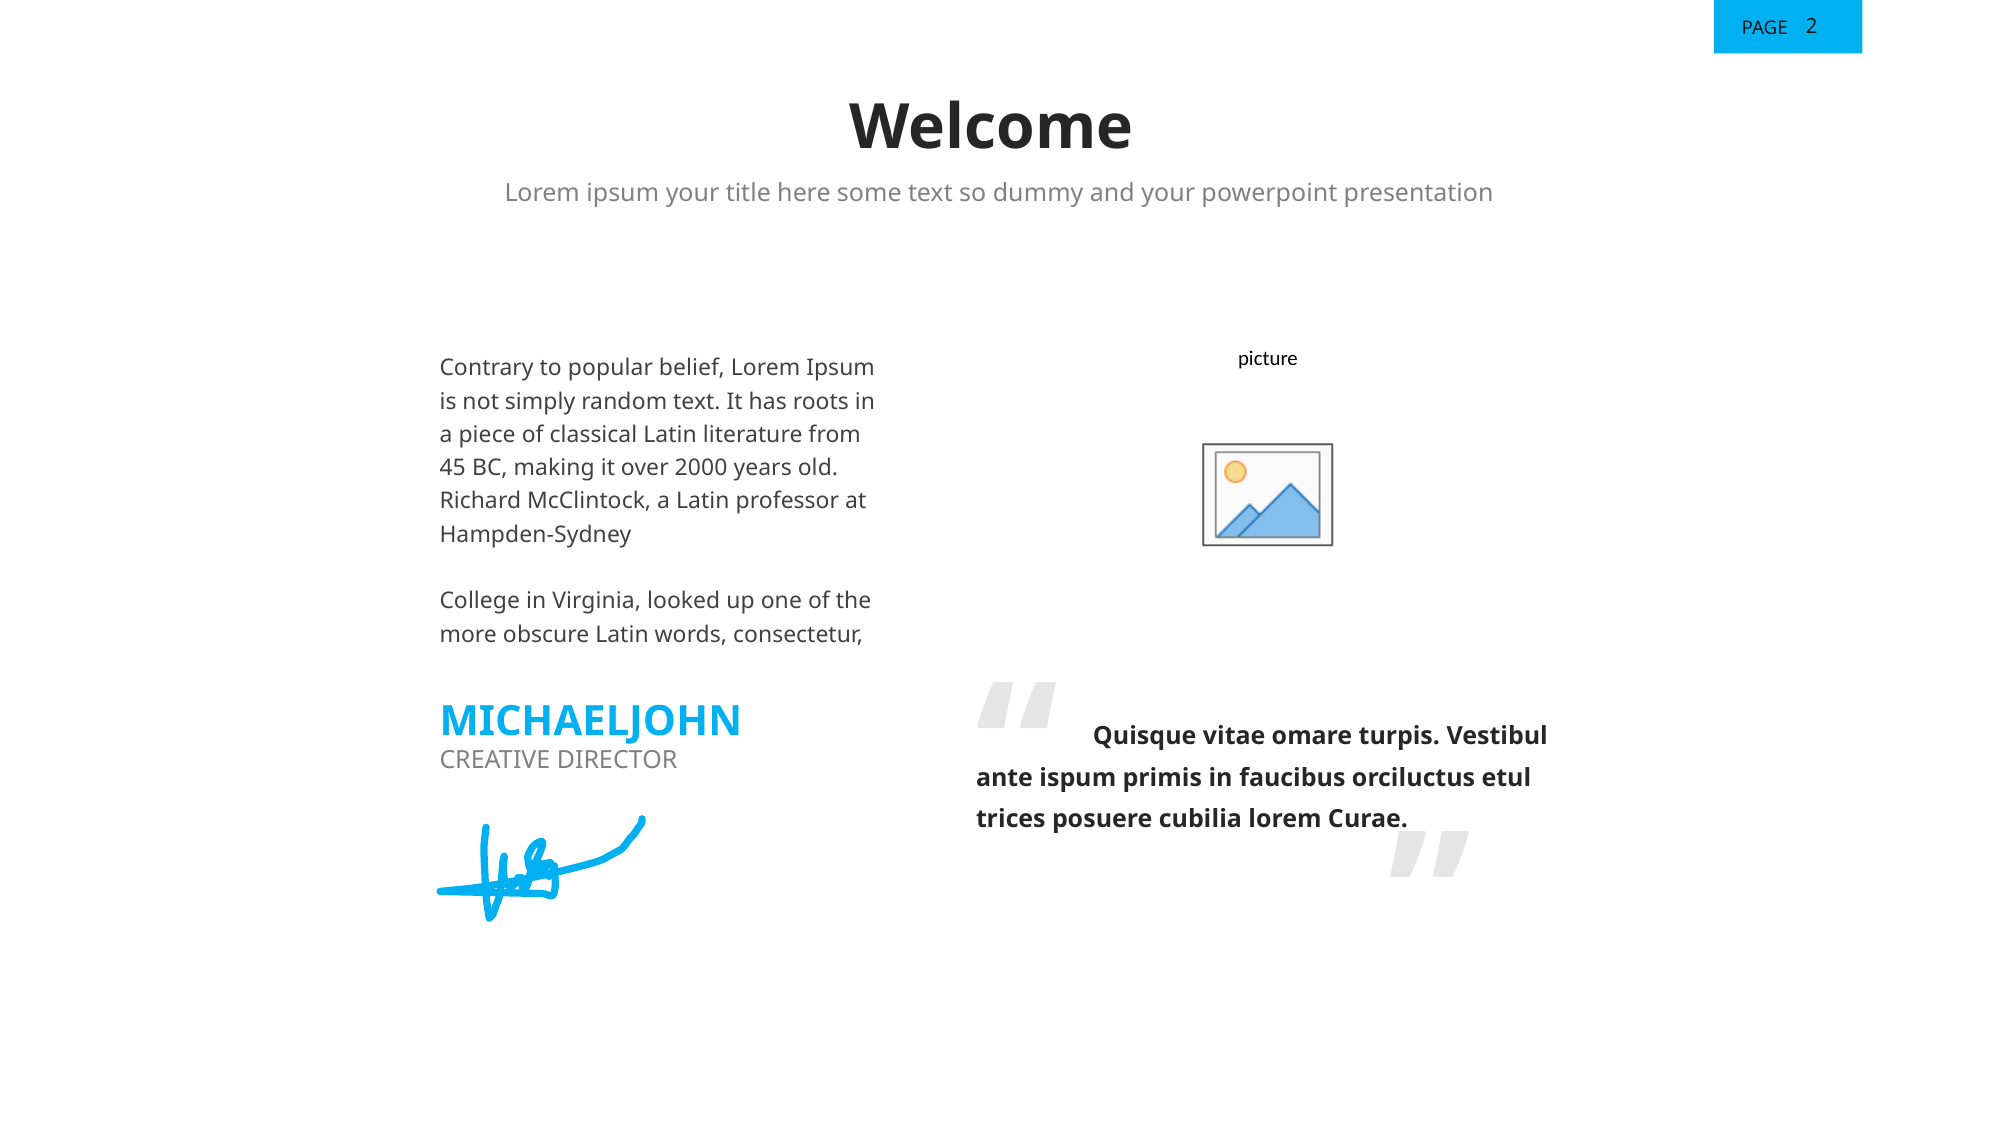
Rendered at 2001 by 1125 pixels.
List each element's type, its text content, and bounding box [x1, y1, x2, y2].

slide_number 2 [1790, 10, 1867, 43]
title Welcome [137, 78, 1863, 179]
subtitle Lorem ipsum your title here some text so dummy and your powerpoint presentation [137, 179, 1863, 221]
text_box Contrary to popular belief, Lorem Ipsum is not simply random text. It has roots in a piece of classical Latin literature from 45 BC, making it over 2000 years old. Richard McClintock, a Latin professor at Hampden-Sydney College in Virginia, looked up one of the more obscure Latin words, consectetur, [424, 339, 904, 655]
picture [1109, 336, 1427, 654]
text_box [439, 817, 644, 920]
text_box Quisque vitae omare turpis. Vestibul ante ispum primis in faucibus orciluctus etul trices posuere cubilia lorem Curae. [1497, 700, 1576, 841]
text_box MICHAELJOHN CREATIVE DIRECTOR [424, 685, 794, 781]
text_box “ [1363, 698, 1497, 939]
text_box “ [950, 621, 1084, 861]
text_box Quisque vitae omare turpis. Vestibul ante ispum primis in faucibus orciluctus etul trices posuere cubilia lorem Curae. [1084, 700, 1363, 841]
